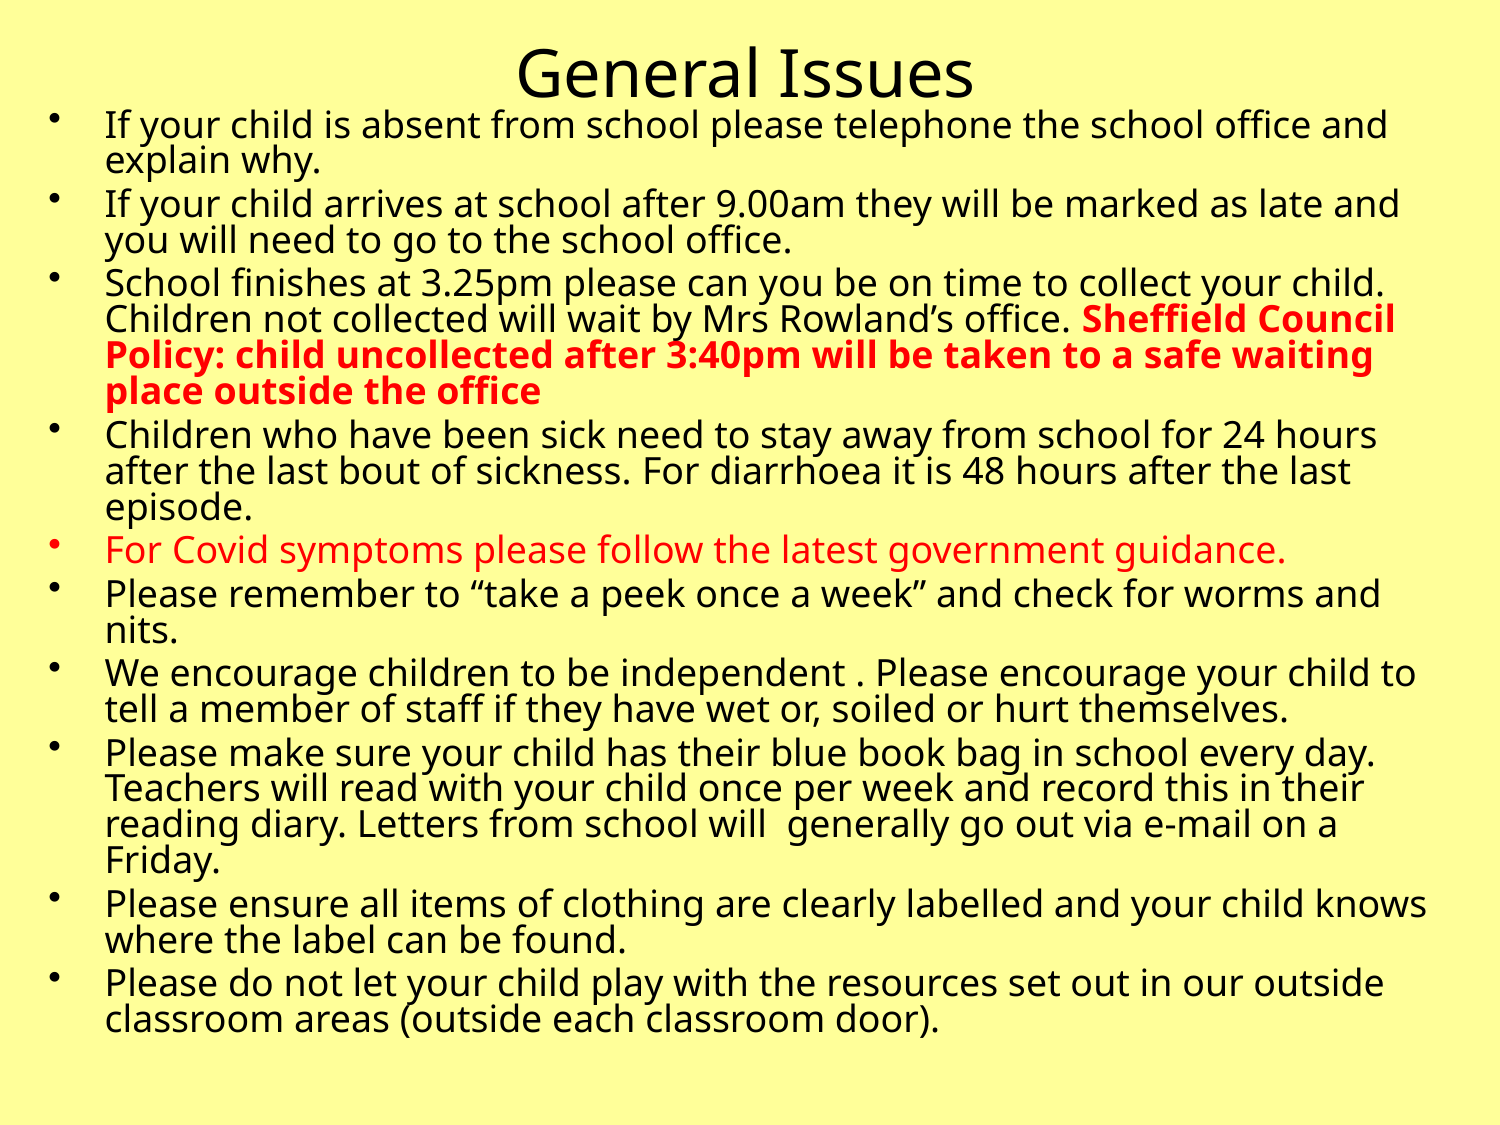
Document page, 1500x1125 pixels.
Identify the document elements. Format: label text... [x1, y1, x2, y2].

title General Issues [70, 17, 1421, 101]
list If your child is absent from school please telephone the school office and explain why. If your child arrives at school after 9.00am they will be marked as late and you will need to go to the school office. School finishes at 3.25pm please can you be on time to collect your child. Children not collected will wait by Mrs Rowland’s office. Sheffield Council Policy: child uncollected after 3:40pm will be taken to a safe waiting place outside the office Children who have been sick need to stay away from school for 24 hours after the last bout of sickness. For diarrhoea it is 48 hours after the last episode. For Covid symptoms please follow the latest government guidance. Please remember to “take a peek once a week” and check for worms and nits. We encourage children to be independent . Please encourage your child to tell a member of staff if they have wet or, soiled or hurt themselves. Please make sure your child has their blue book bag in school every day. Teachers will read with your child once per week and record this in their reading diary. Letters from school will generally go out via e-mail on a Friday. Please ensure all items of clothing are clearly labelled and your child knows where the label can be found. Please do not let your child play with the resources set out in our outside classroom areas (outside each classroom door). [33, 101, 1459, 1094]
